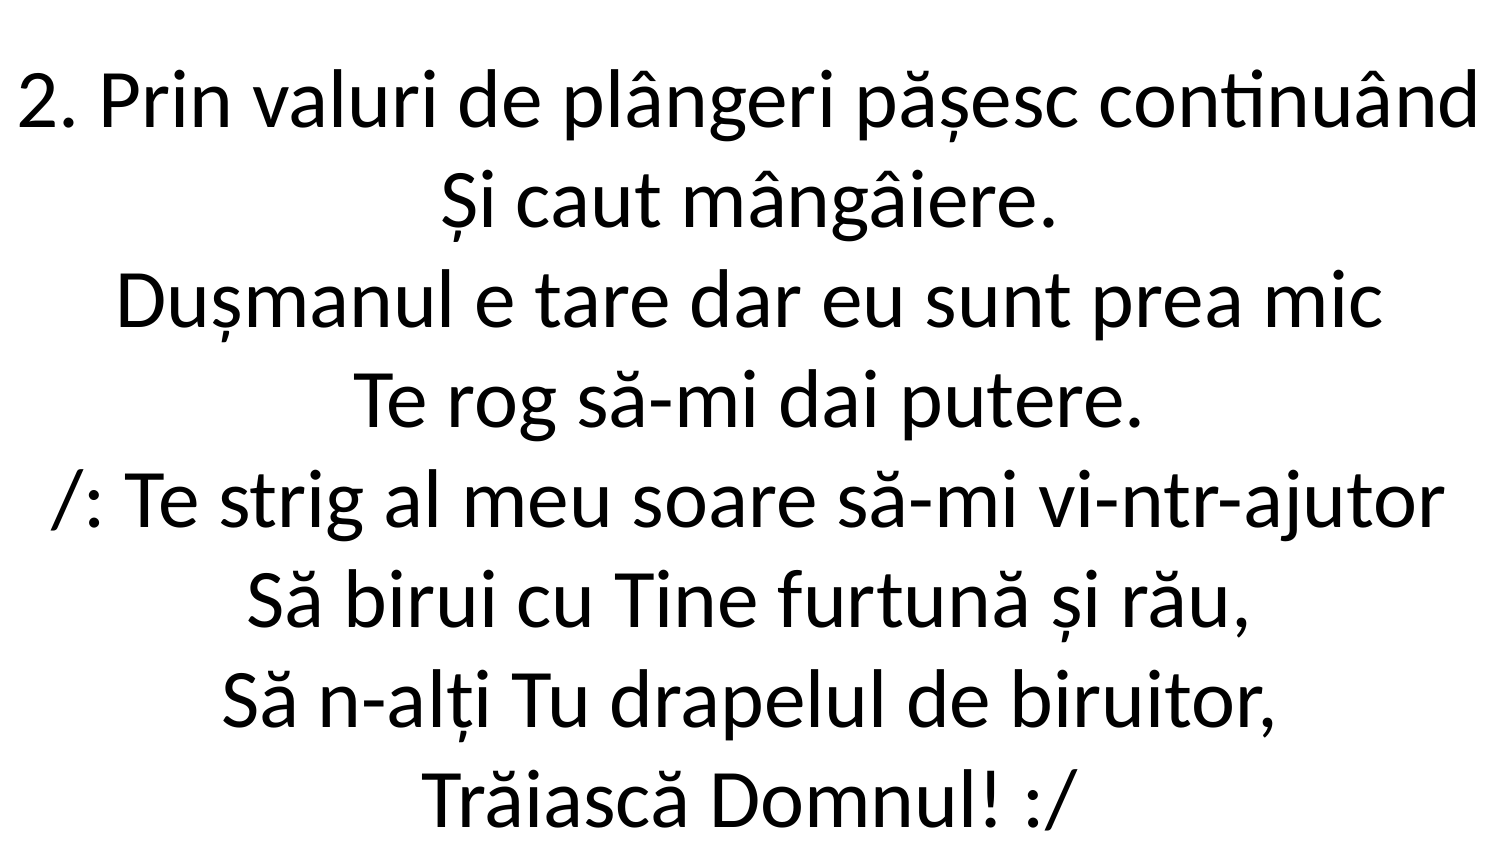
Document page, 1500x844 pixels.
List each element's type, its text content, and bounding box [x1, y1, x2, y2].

text_box 2. Prin valuri de plângeri pășesc continuând Și caut mângâiere. Dușmanul e tare dar eu sunt prea mic Te rog să-mi dai putere. /: Te strig al meu soare să-mi vi-ntr-ajutor Să birui cu Tine furtună și rău, Să n-alți Tu drapelul de biruitor, Trăiască Domnul! :/ [2, 0, 1498, 844]
